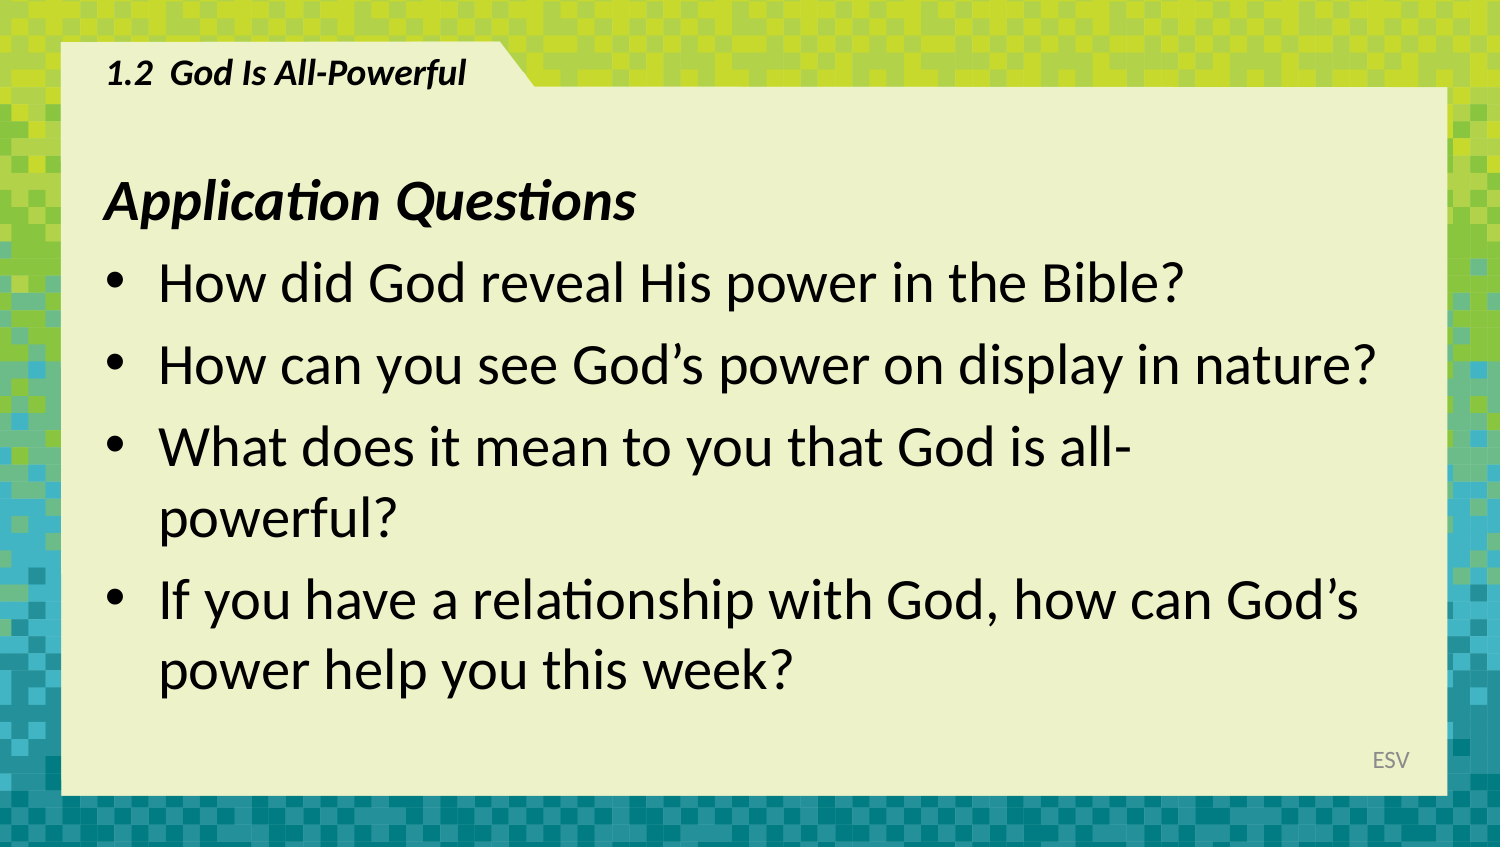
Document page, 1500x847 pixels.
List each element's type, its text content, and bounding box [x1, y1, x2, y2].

list Application Questions How did God reveal His power in the Bible? How can you see God’s power on display in nature? What does it mean to you that God is all- powerful? If you have a relationship with God, how can God’s power help you this week? [89, 141, 1403, 722]
title 1.2 God Is All-Powerful [89, 33, 1420, 108]
picture [0, 0, 1500, 847]
footer ESV [950, 736, 1425, 782]
